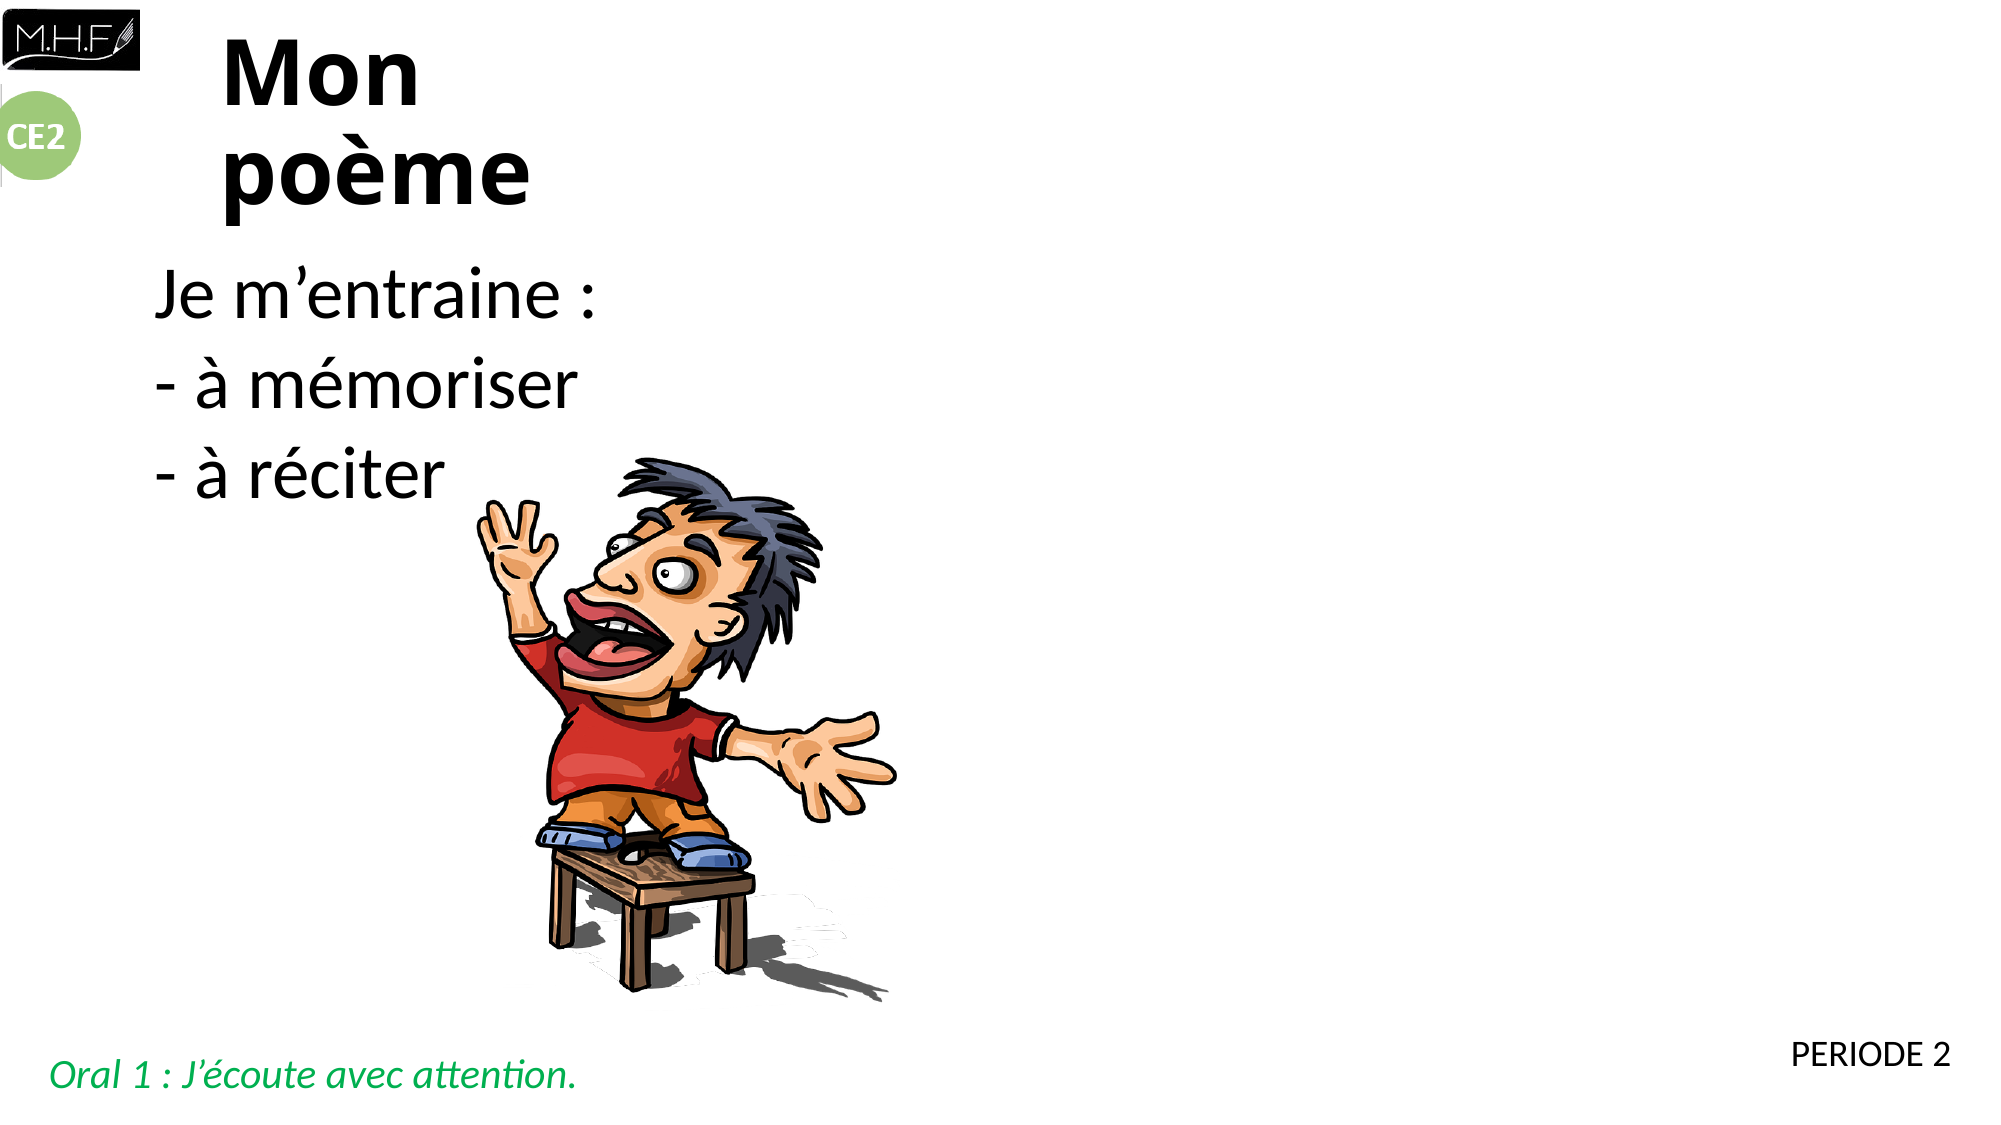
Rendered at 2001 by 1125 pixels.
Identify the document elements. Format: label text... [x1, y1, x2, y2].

text_box PERIODE 2 [1362, 1021, 1967, 1082]
picture [0, 7, 140, 74]
text_box Je m’entraine : - à mémoriser - à réciter [139, 235, 745, 611]
text_box Oral 1 : J’écoute avec attention. [33, 1011, 839, 1125]
picture [459, 428, 900, 1011]
picture [0, 84, 86, 187]
title Mon poème [204, 51, 745, 200]
